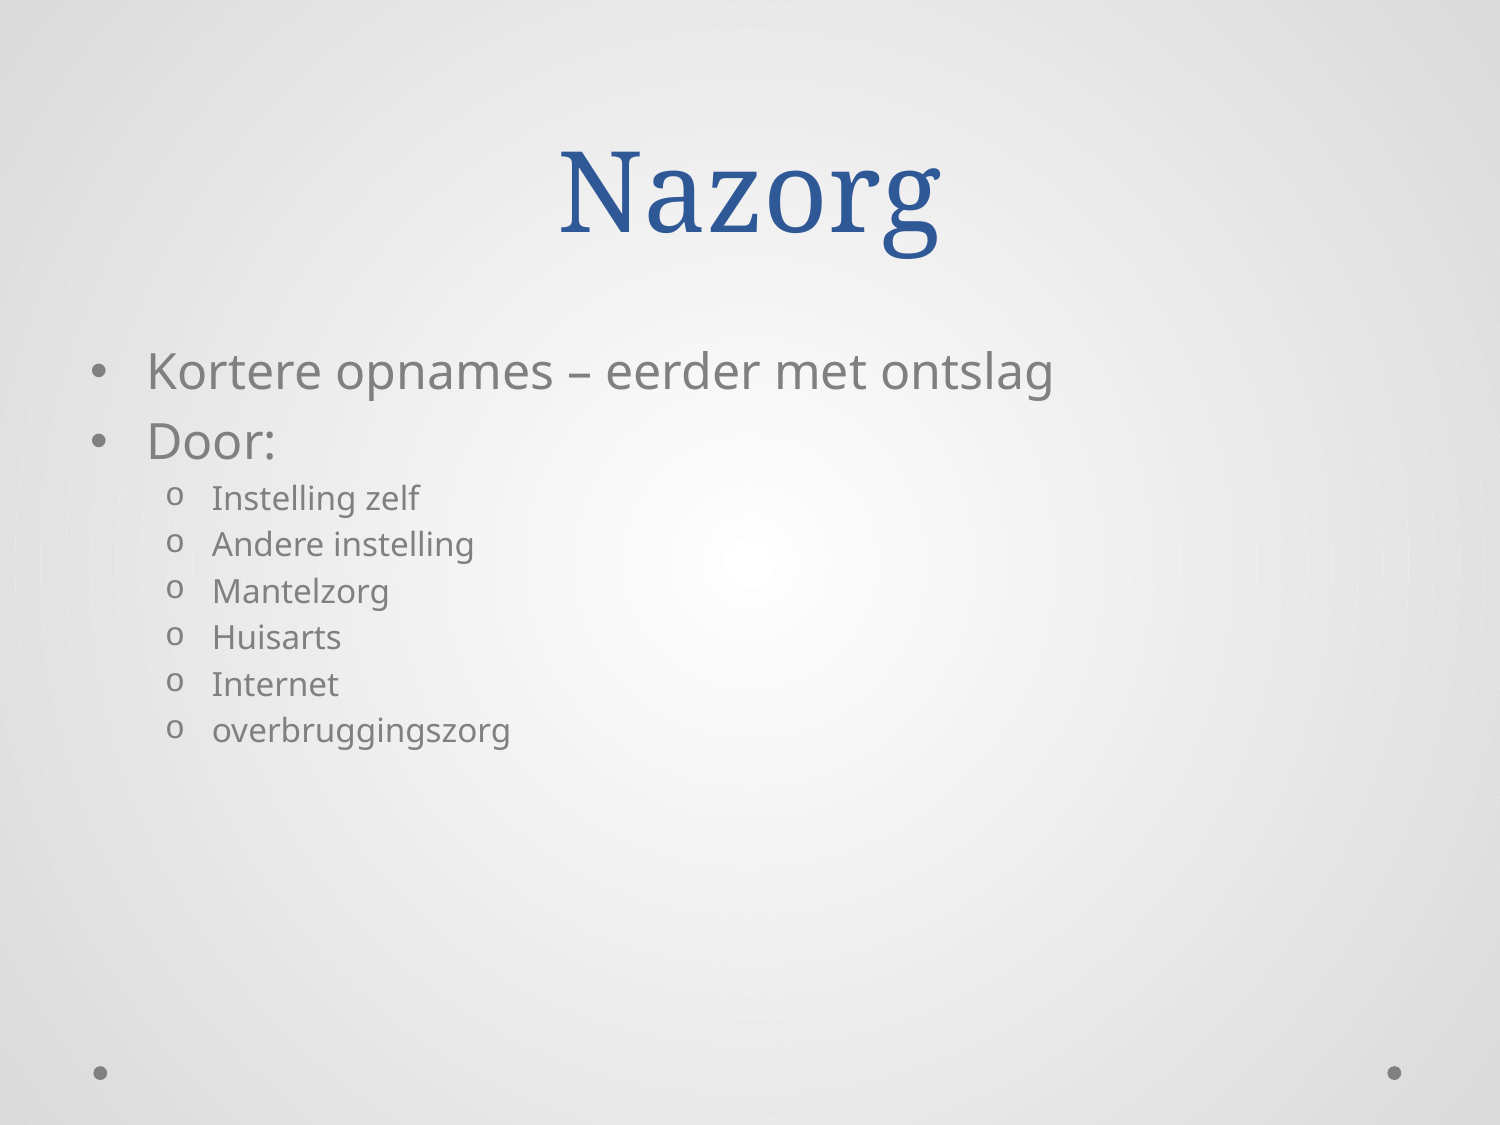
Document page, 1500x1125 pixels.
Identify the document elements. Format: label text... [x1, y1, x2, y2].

title Nazorg [75, 0, 1425, 262]
list Kortere opnames – eerder met ontslag Door: Instelling zelf Andere instelling Mantelzorg Huisarts Internet overbruggingszorg [75, 262, 1425, 1005]
